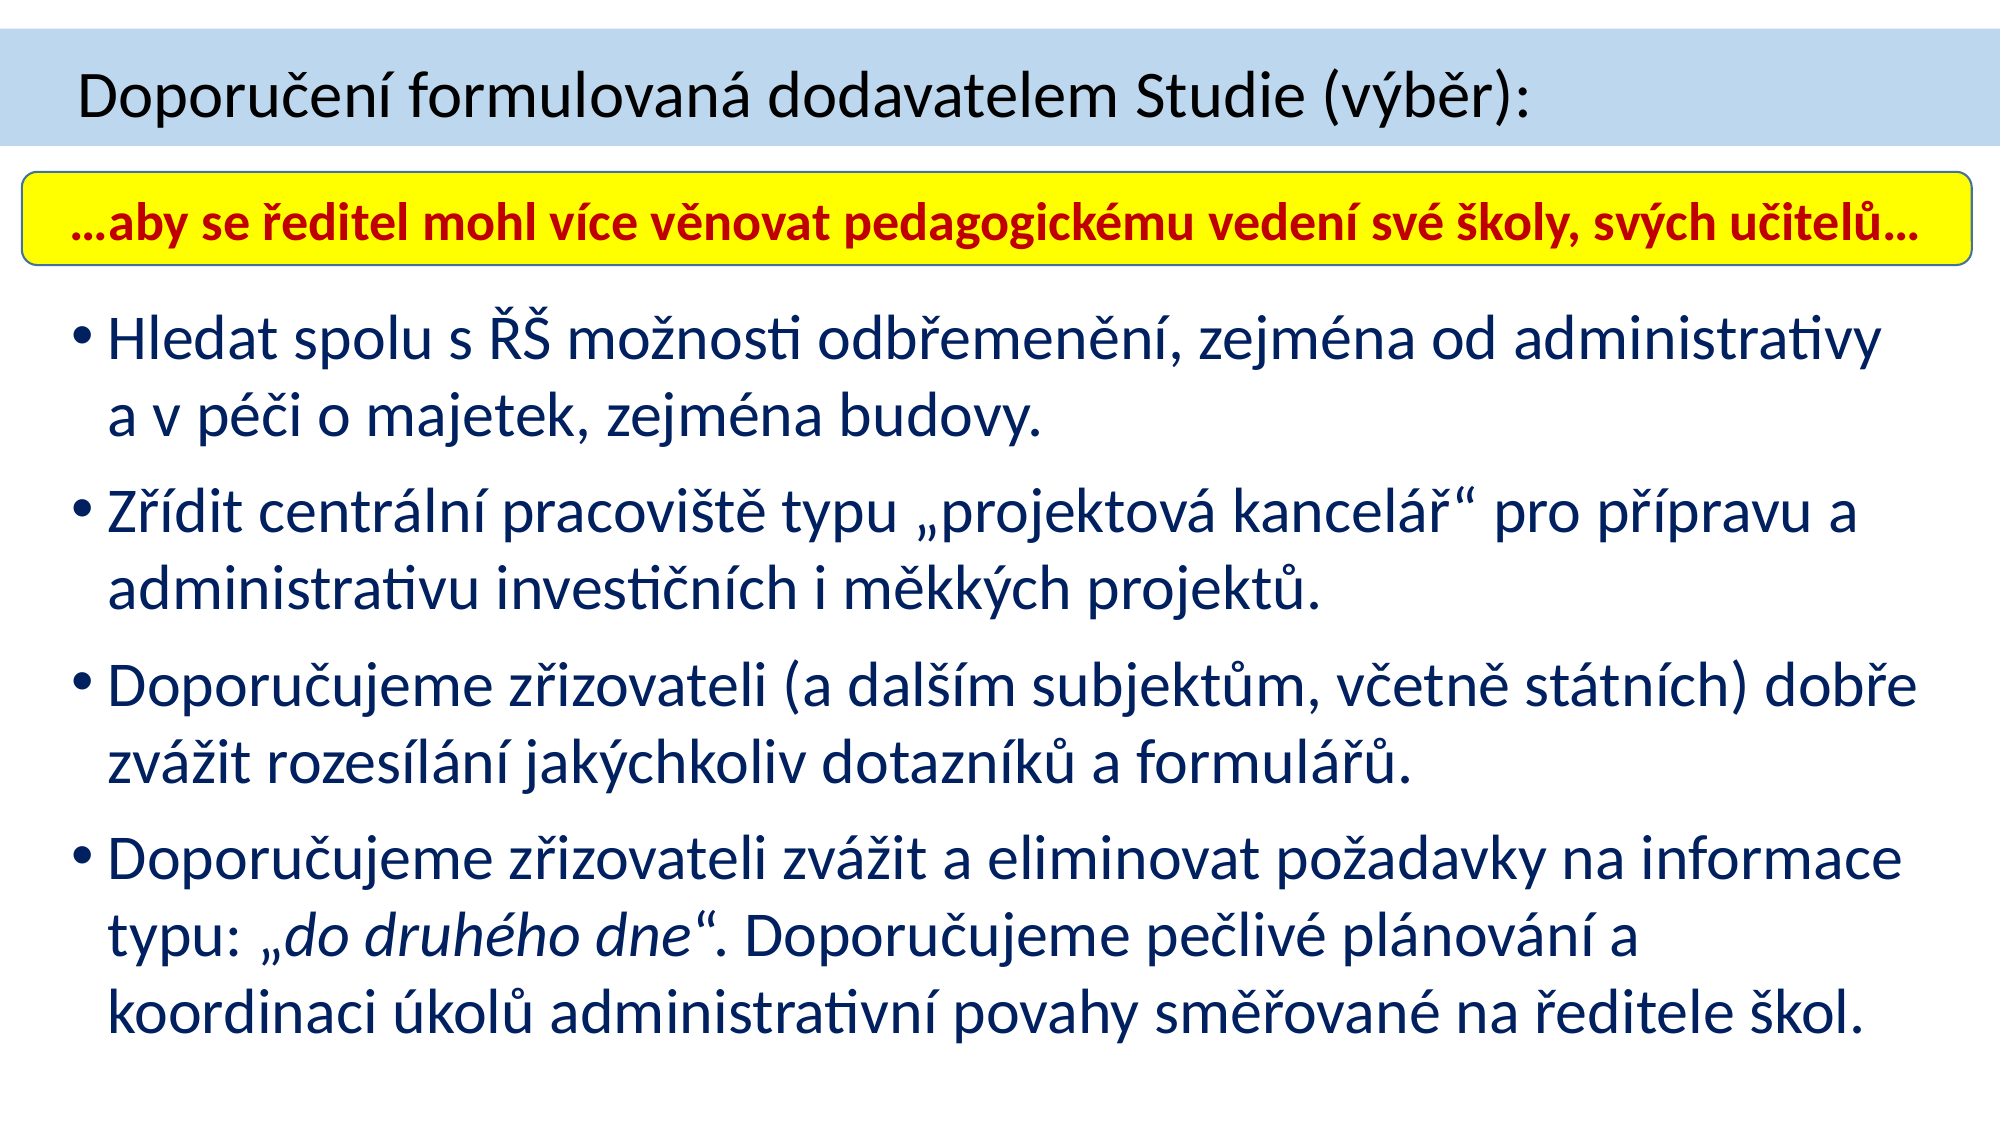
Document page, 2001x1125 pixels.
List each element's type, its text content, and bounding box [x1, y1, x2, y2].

title Doporučení formulovaná dodavatelem Studie (výběr): [0, 28, 2000, 146]
text_box …aby se ředitel mohl více věnovat pedagogickému vedení své školy, svých učitelů… [20, 170, 1973, 267]
list Hledat spolu s ŘŠ možnosti odbřemenění, zejména od administrativy a v péči o majetek, zejména budovy. Zřídit centrální pracoviště typu „projektová kancelář“ pro přípravu a administrativu investičních i měkkých projektů. Doporučujeme zřizovateli (a dalším subjektům, včetně státních) dobře zvážit rozesílání jakýchkoliv dotazníků a formulářů. Doporučujeme zřizovateli zvážit a eliminovat požadavky na informace typu: „do druhého dne“. Doporučujeme pečlivé plánování a koordinaci úkolů administrativní povahy směřované na ředitele škol. [56, 287, 1939, 1110]
